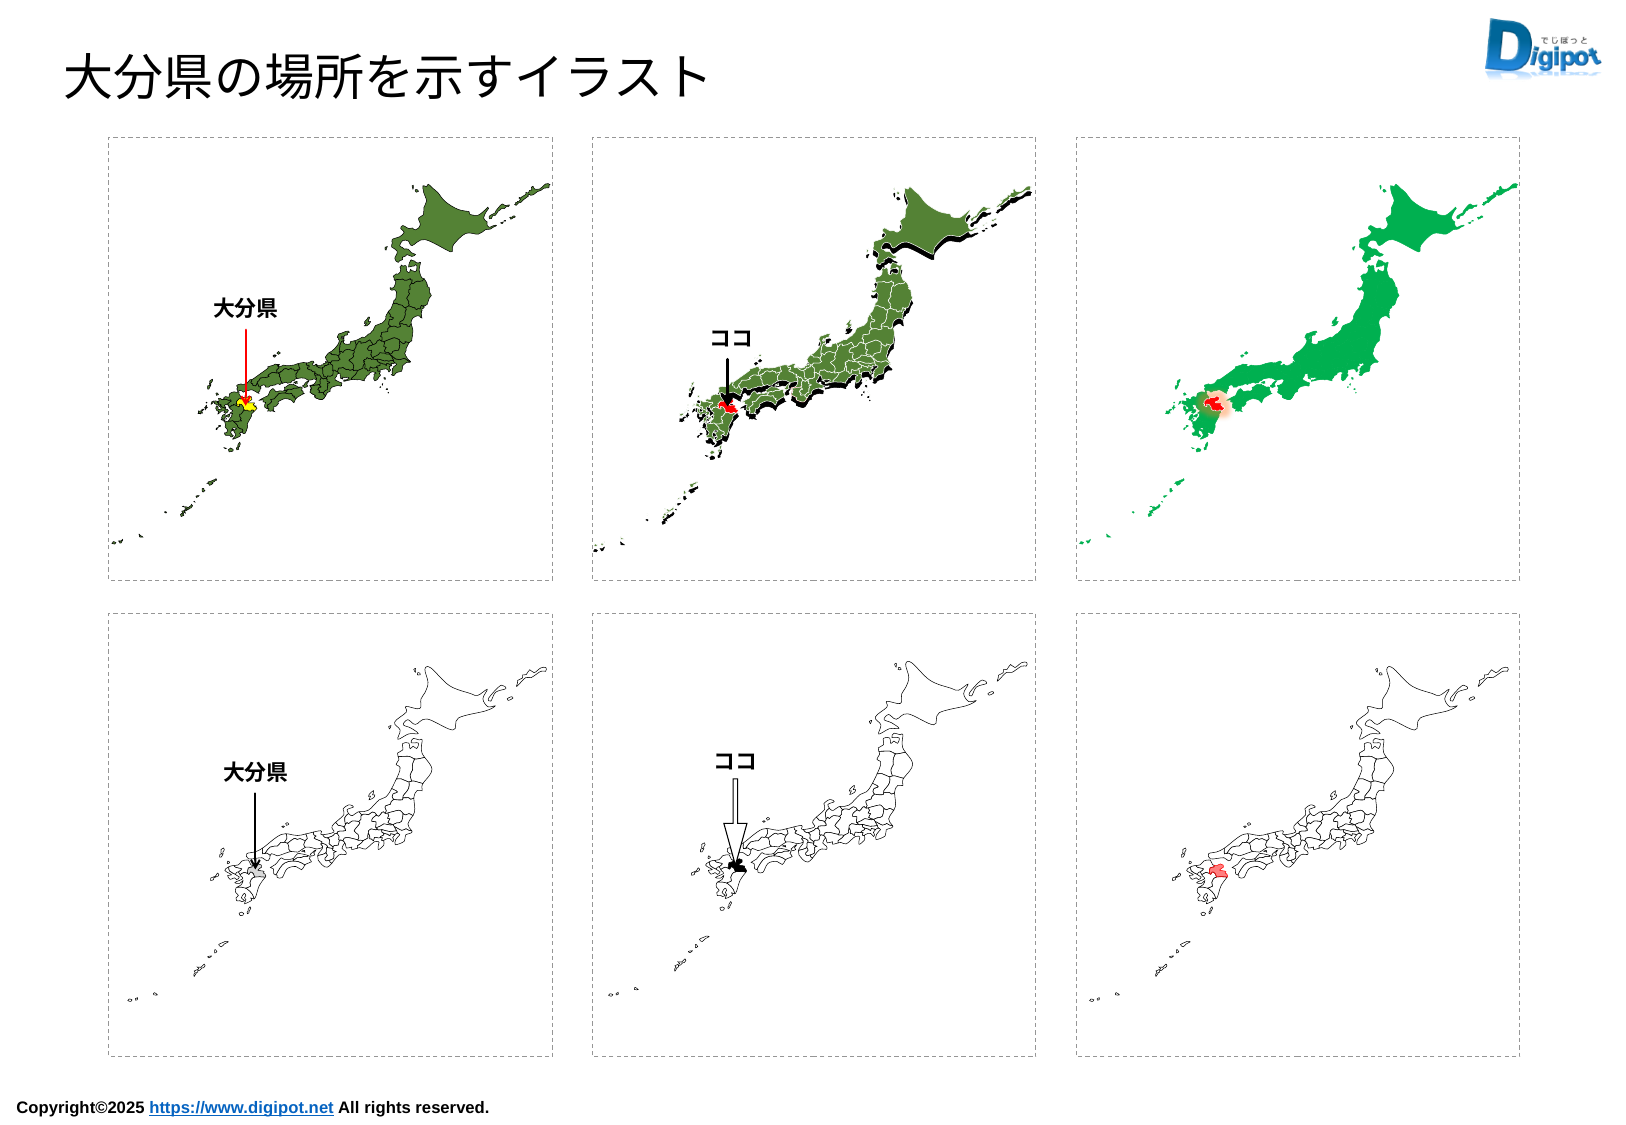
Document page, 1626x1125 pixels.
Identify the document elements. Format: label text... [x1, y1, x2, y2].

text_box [1079, 183, 1518, 545]
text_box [593, 185, 1032, 552]
text_box 大分県の場所を示すイラスト [49, 38, 728, 113]
picture [1485, 18, 1602, 82]
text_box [608, 661, 1028, 997]
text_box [111, 183, 551, 545]
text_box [1089, 666, 1509, 1002]
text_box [127, 666, 547, 1002]
